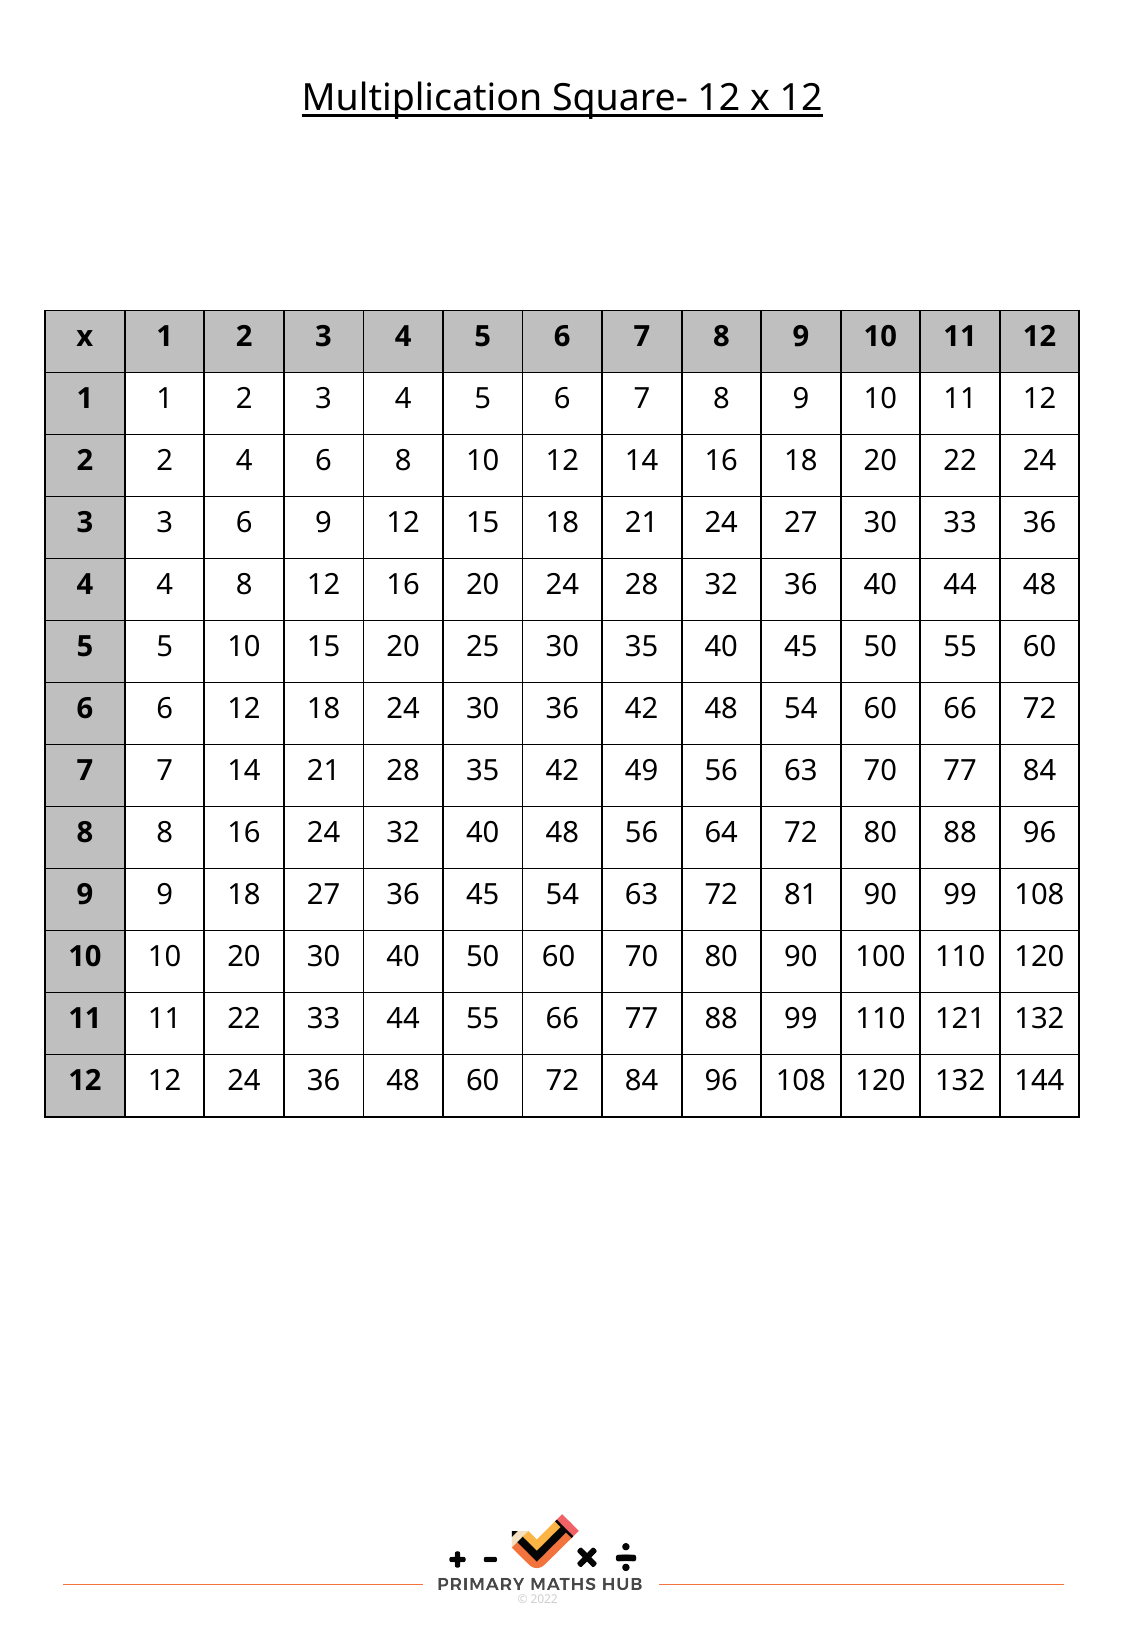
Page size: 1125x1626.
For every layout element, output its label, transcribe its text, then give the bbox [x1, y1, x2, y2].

table_header 7 [603, 311, 681, 372]
table_cell 72 [683, 869, 760, 930]
table_cell 40 [683, 621, 760, 682]
table_cell 10 [205, 621, 283, 682]
table_cell 3 [126, 497, 203, 558]
table_cell 108 [762, 1055, 840, 1116]
table_cell 7 [603, 373, 681, 434]
table_cell 66 [523, 993, 601, 1054]
table_cell 12 [46, 1055, 124, 1116]
table_cell 132 [921, 1055, 999, 1116]
table_cell 55 [444, 993, 522, 1054]
table_cell 36 [364, 869, 442, 930]
table_cell 14 [205, 745, 283, 806]
table_cell 132 [1001, 993, 1078, 1054]
table_cell 4 [205, 435, 283, 496]
table_cell 44 [921, 559, 999, 620]
table_cell 6 [46, 683, 124, 744]
table_cell 12 [364, 497, 442, 558]
table_cell 36 [762, 559, 840, 620]
table_cell 24 [523, 559, 601, 620]
table_cell 48 [364, 1055, 442, 1116]
table_cell 45 [762, 621, 840, 682]
table_cell 30 [842, 497, 919, 558]
table_header 11 [921, 311, 999, 372]
table_cell 28 [603, 559, 681, 620]
table_cell 99 [762, 993, 840, 1054]
table_cell 9 [46, 869, 124, 930]
table_cell 44 [364, 993, 442, 1054]
table_header 6 [523, 311, 601, 372]
table_cell 54 [762, 683, 840, 744]
table_cell 21 [603, 497, 681, 558]
table_cell 5 [46, 621, 124, 682]
table_cell 7 [46, 745, 124, 806]
table_cell 33 [285, 993, 363, 1054]
table_cell 72 [1001, 683, 1078, 744]
table_cell 63 [603, 869, 681, 930]
text_box Multiplication Square- 12 x 12 [286, 65, 839, 126]
table_cell 80 [842, 807, 919, 868]
table_cell 10 [444, 435, 522, 496]
table_cell 25 [444, 621, 522, 682]
table_header x [46, 311, 124, 372]
table_cell 40 [444, 807, 522, 868]
table_cell 22 [205, 993, 283, 1054]
table_cell 96 [1001, 807, 1078, 868]
table_cell 50 [444, 931, 522, 992]
table_cell 1 [126, 373, 203, 434]
table_cell 10 [842, 373, 919, 434]
table_cell 8 [205, 559, 283, 620]
table_cell 96 [683, 1055, 760, 1116]
table_cell 12 [126, 1055, 203, 1116]
table_cell 6 [285, 435, 363, 496]
table_cell 144 [1001, 1055, 1078, 1116]
table_cell 16 [364, 559, 442, 620]
table_cell 48 [683, 683, 760, 744]
table_cell 27 [762, 497, 840, 558]
table_cell 64 [683, 807, 760, 868]
table_cell 27 [285, 869, 363, 930]
table_header 2 [205, 311, 283, 372]
table_header 1 [126, 311, 203, 372]
table_cell 60 [444, 1055, 522, 1116]
table_cell 12 [205, 683, 283, 744]
table_cell 9 [126, 869, 203, 930]
table_cell 30 [523, 621, 601, 682]
table_cell 5 [444, 373, 522, 434]
table_cell 20 [444, 559, 522, 620]
table_cell 88 [921, 807, 999, 868]
table_cell 24 [205, 1055, 283, 1116]
table_cell 36 [1001, 497, 1078, 558]
table_cell 56 [603, 807, 681, 868]
table_cell 11 [126, 993, 203, 1054]
table_cell 10 [126, 931, 203, 992]
table_cell 18 [762, 435, 840, 496]
table_header 3 [285, 311, 363, 372]
table_header 9 [762, 311, 840, 372]
table_cell 42 [523, 745, 601, 806]
table_cell 7 [126, 745, 203, 806]
table_cell 55 [921, 621, 999, 682]
table_cell 20 [842, 435, 919, 496]
table_cell 18 [523, 497, 601, 558]
table_cell 84 [603, 1055, 681, 1116]
table_header 5 [444, 311, 522, 372]
table_cell 8 [364, 435, 442, 496]
table_cell 16 [683, 435, 760, 496]
table_cell 9 [285, 497, 363, 558]
table_cell 40 [842, 559, 919, 620]
table_cell 12 [285, 559, 363, 620]
table_cell 120 [842, 1055, 919, 1116]
table_cell 11 [46, 993, 124, 1054]
table_cell 5 [126, 621, 203, 682]
table_cell 11 [921, 373, 999, 434]
table_cell 40 [364, 931, 442, 992]
table_cell 49 [603, 745, 681, 806]
table_cell 15 [444, 497, 522, 558]
table_cell 15 [285, 621, 363, 682]
table_cell 24 [285, 807, 363, 868]
table_cell 54 [523, 869, 601, 930]
table_cell 66 [921, 683, 999, 744]
table_cell 32 [683, 559, 760, 620]
table_cell 77 [921, 745, 999, 806]
table_cell 4 [364, 373, 442, 434]
table_cell 60 [1001, 621, 1078, 682]
table_cell 33 [921, 497, 999, 558]
table_cell 2 [46, 435, 124, 496]
table_cell 6 [523, 373, 601, 434]
table_header 8 [683, 311, 760, 372]
table_cell 36 [285, 1055, 363, 1116]
table_cell 24 [364, 683, 442, 744]
table_cell 121 [921, 993, 999, 1054]
table_cell 1 [46, 373, 124, 434]
table_cell 12 [1001, 373, 1078, 434]
table_cell 72 [523, 1055, 601, 1116]
table_cell 81 [762, 869, 840, 930]
table_cell 50 [842, 621, 919, 682]
table_cell 72 [762, 807, 840, 868]
table_cell 2 [126, 435, 203, 496]
table_cell 12 [523, 435, 601, 496]
table_cell 63 [762, 745, 840, 806]
table_cell 108 [1001, 869, 1078, 930]
table_header 10 [842, 311, 919, 372]
table_cell 20 [364, 621, 442, 682]
table_cell 4 [46, 559, 124, 620]
table_cell 9 [762, 373, 840, 434]
table_cell 20 [205, 931, 283, 992]
table_cell 8 [46, 807, 124, 868]
table_cell 110 [921, 931, 999, 992]
table_cell 21 [285, 745, 363, 806]
table_header 4 [364, 311, 442, 372]
table_cell 45 [444, 869, 522, 930]
table_cell 42 [603, 683, 681, 744]
table_cell 8 [683, 373, 760, 434]
table_cell 30 [285, 931, 363, 992]
table_cell 60 [842, 683, 919, 744]
table_cell 22 [921, 435, 999, 496]
table_cell 70 [603, 931, 681, 992]
table_cell 35 [444, 745, 522, 806]
table_cell 110 [842, 993, 919, 1054]
table_cell 3 [285, 373, 363, 434]
table_cell 30 [444, 683, 522, 744]
table_cell 32 [364, 807, 442, 868]
table_cell 77 [603, 993, 681, 1054]
table_cell 18 [285, 683, 363, 744]
table_cell 24 [1001, 435, 1078, 496]
picture [432, 1512, 648, 1597]
table_cell 2 [205, 373, 283, 434]
table_cell 6 [126, 683, 203, 744]
text_box © 2022 [429, 1584, 646, 1614]
table_cell 56 [683, 745, 760, 806]
table_cell 84 [1001, 745, 1078, 806]
table_cell 28 [364, 745, 442, 806]
table_cell 6 [205, 497, 283, 558]
table_cell 99 [921, 869, 999, 930]
table_cell 14 [603, 435, 681, 496]
table_cell 4 [126, 559, 203, 620]
table_cell 48 [1001, 559, 1078, 620]
table_cell 24 [683, 497, 760, 558]
table_cell 36 [523, 683, 601, 744]
table_cell 35 [603, 621, 681, 682]
table_cell 70 [842, 745, 919, 806]
table_cell 18 [205, 869, 283, 930]
table_header 12 [1001, 311, 1078, 372]
table_cell 8 [126, 807, 203, 868]
table_cell 90 [842, 869, 919, 930]
table_cell 16 [205, 807, 283, 868]
table_cell 90 [762, 931, 840, 992]
table_cell 60 [523, 931, 601, 992]
table_cell 120 [1001, 931, 1078, 992]
table_cell 3 [46, 497, 124, 558]
table_cell 48 [523, 807, 601, 868]
table_cell 80 [683, 931, 760, 992]
table_cell 100 [842, 931, 919, 992]
table_cell 88 [683, 993, 760, 1054]
table_cell 10 [46, 931, 124, 992]
